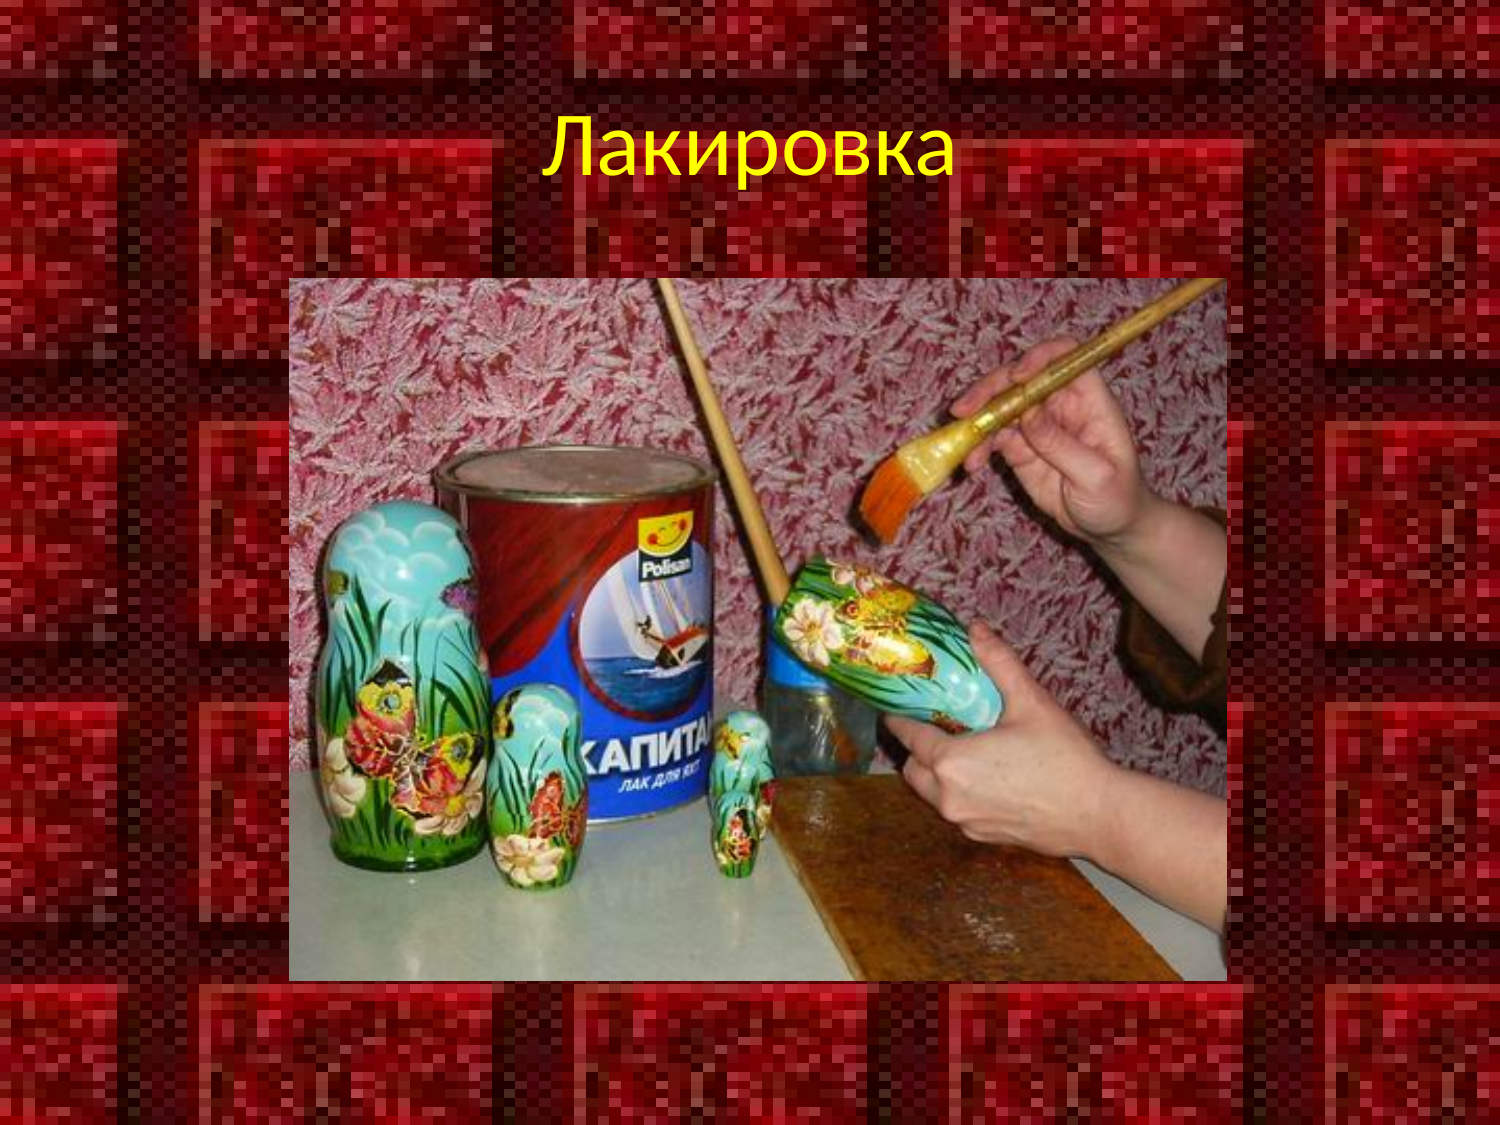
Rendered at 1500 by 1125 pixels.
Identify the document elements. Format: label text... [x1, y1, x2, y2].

title Лакировка [75, 45, 1425, 233]
picture [0, 0, 1500, 1125]
